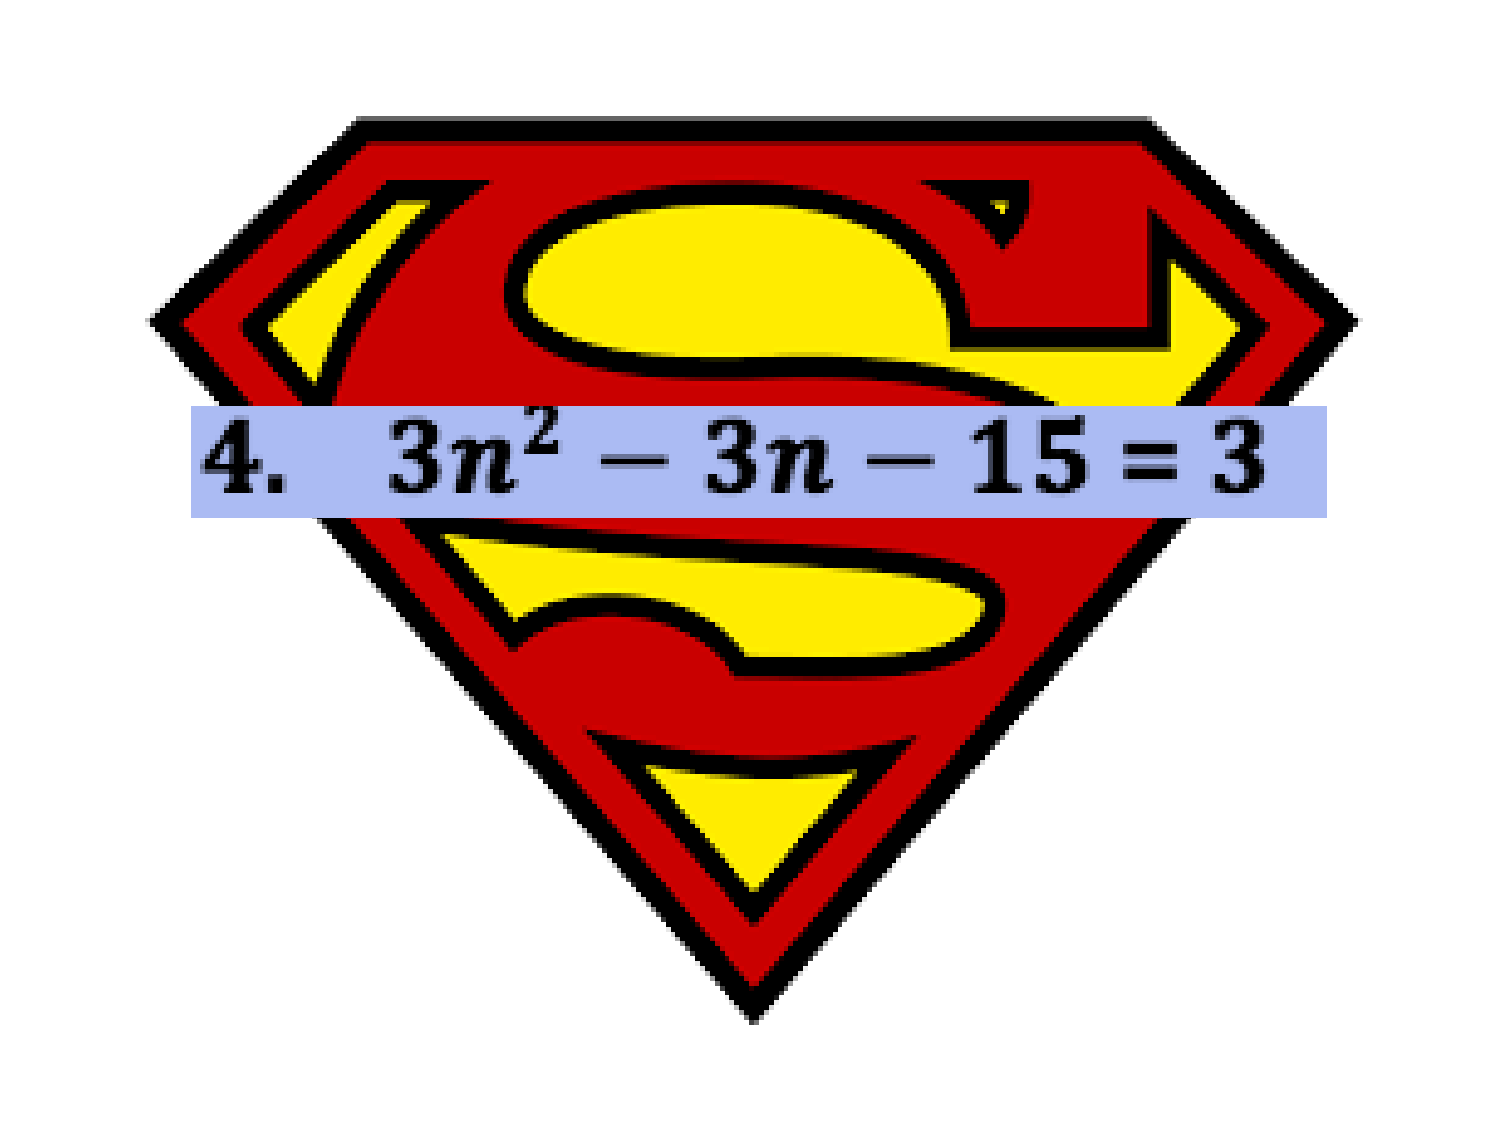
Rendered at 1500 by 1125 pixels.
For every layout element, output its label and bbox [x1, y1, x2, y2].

picture [121, 97, 1393, 1050]
